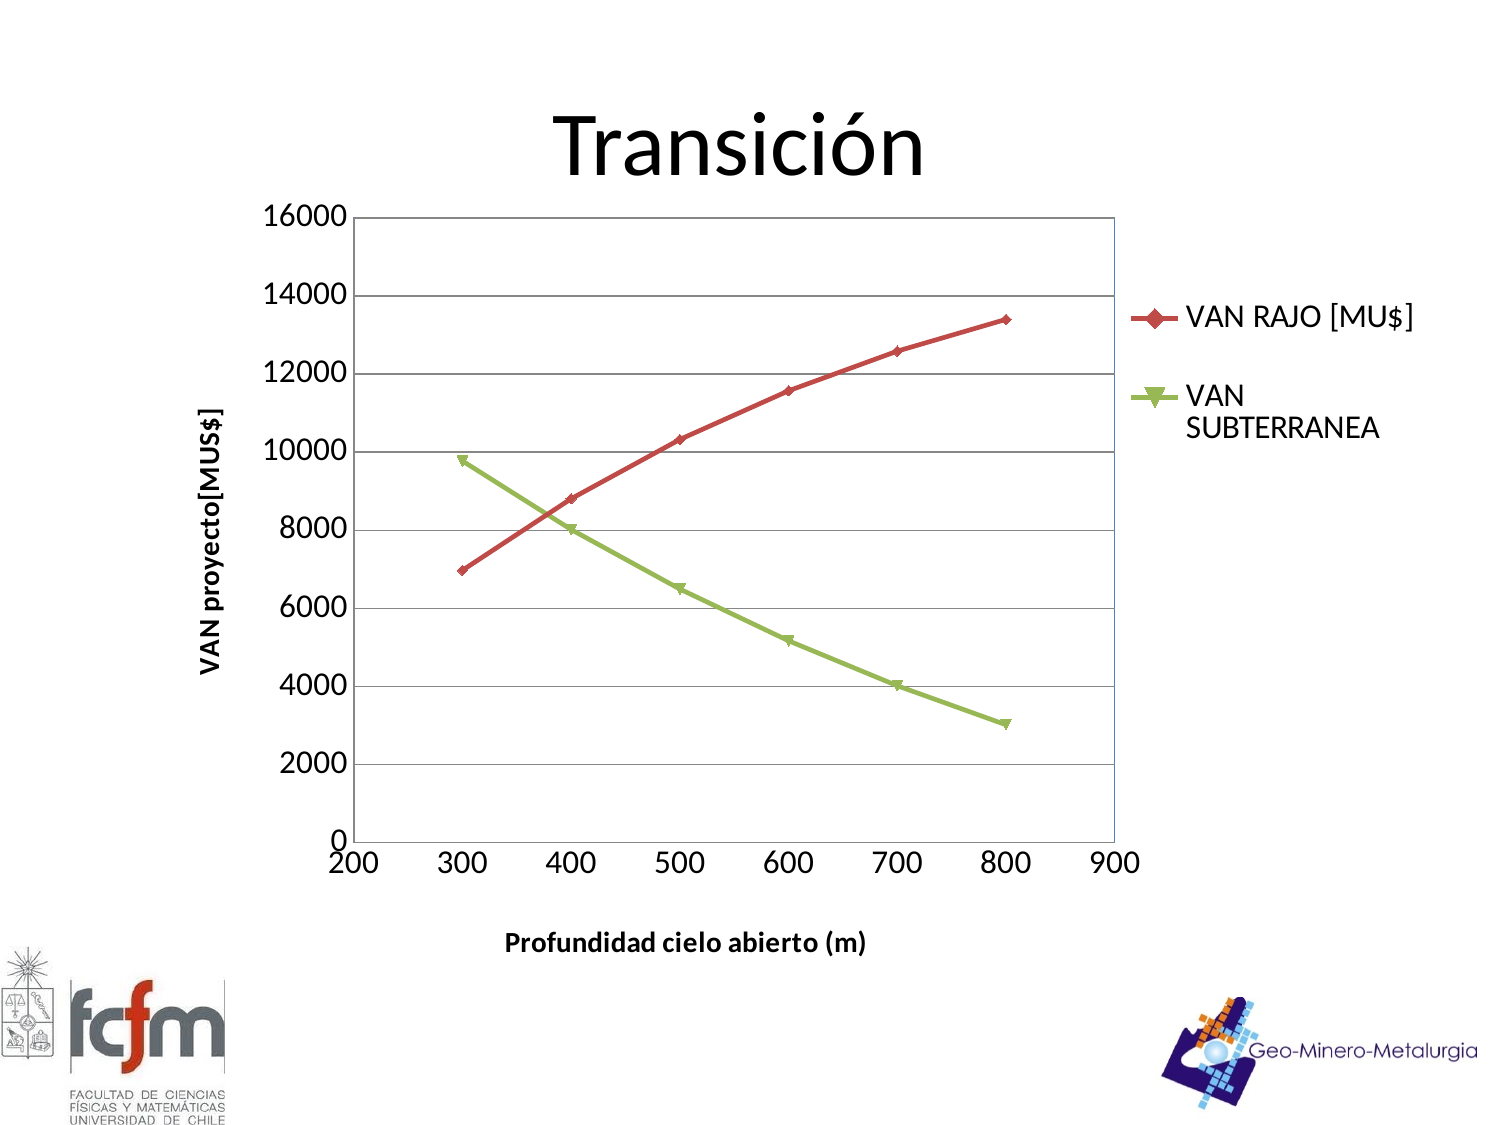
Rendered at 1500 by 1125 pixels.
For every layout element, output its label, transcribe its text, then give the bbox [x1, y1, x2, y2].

picture [1151, 997, 1477, 1125]
title Transición [75, 45, 1425, 233]
picture [0, 945, 225, 1125]
chart [143, 148, 1454, 976]
